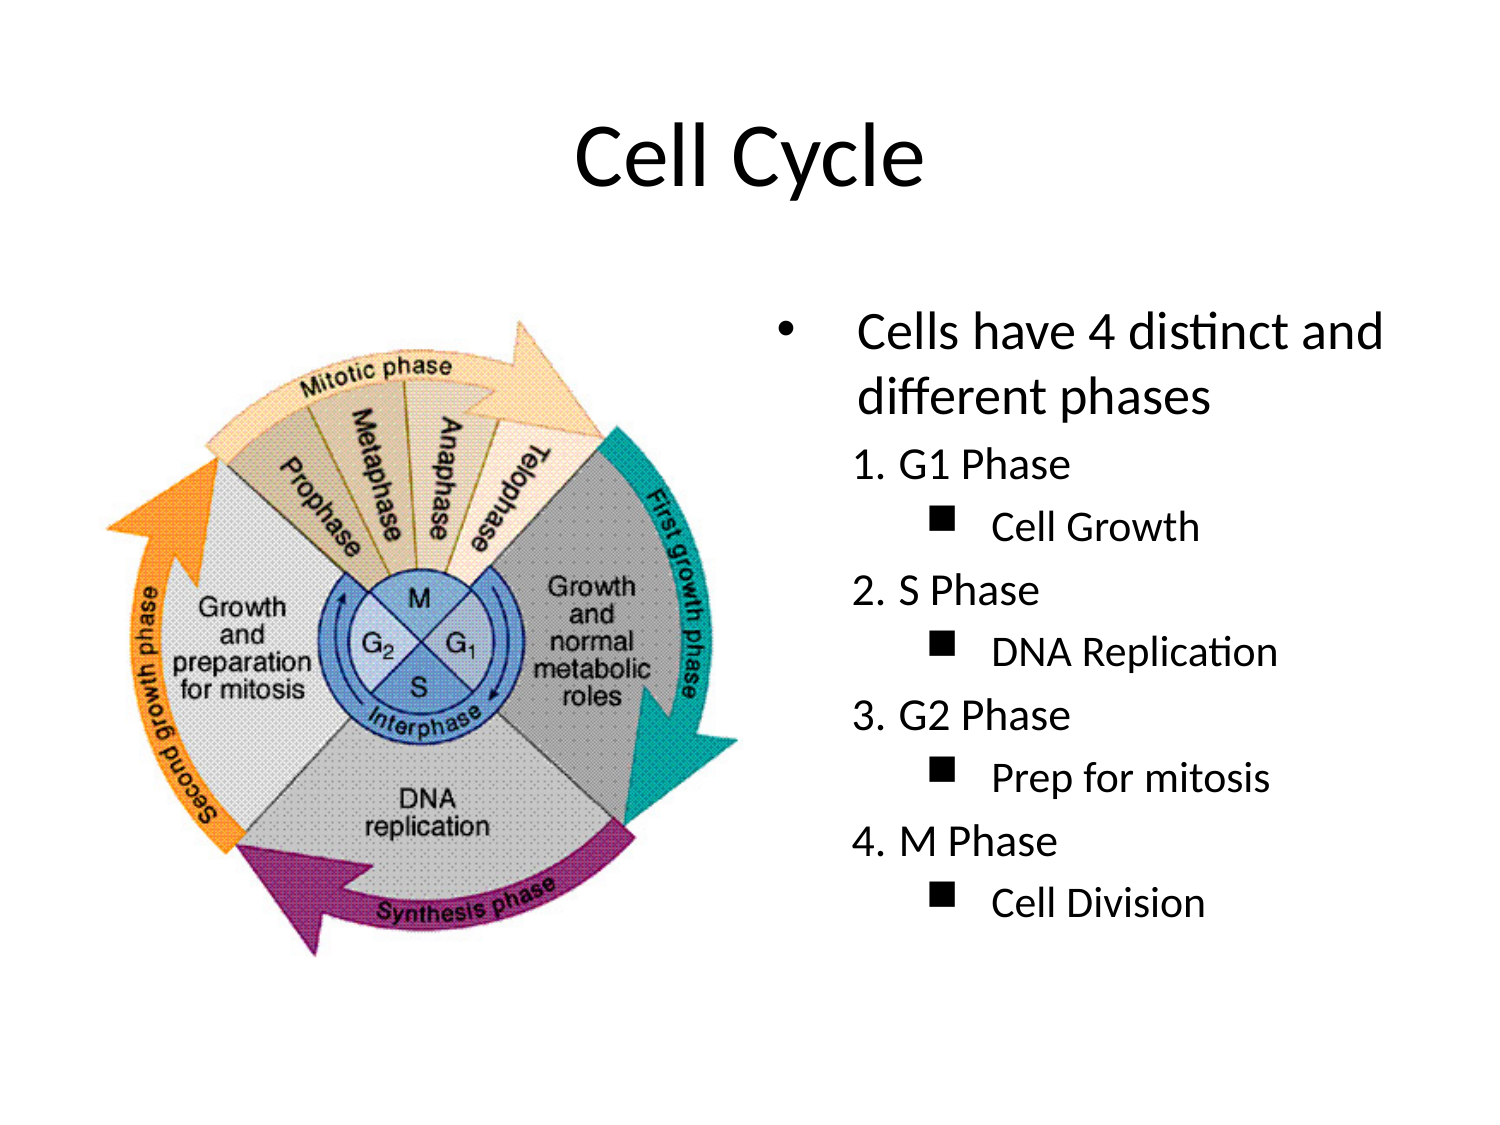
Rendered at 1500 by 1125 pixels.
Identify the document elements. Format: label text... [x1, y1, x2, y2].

title Cell Cycle [94, 50, 1407, 250]
picture [99, 312, 751, 960]
list Cells have 4 distinct and different phases G1 Phase Cell Growth S Phase DNA Replication G2 Phase Prep for mitosis M Phase Cell Division [761, 287, 1406, 1038]
